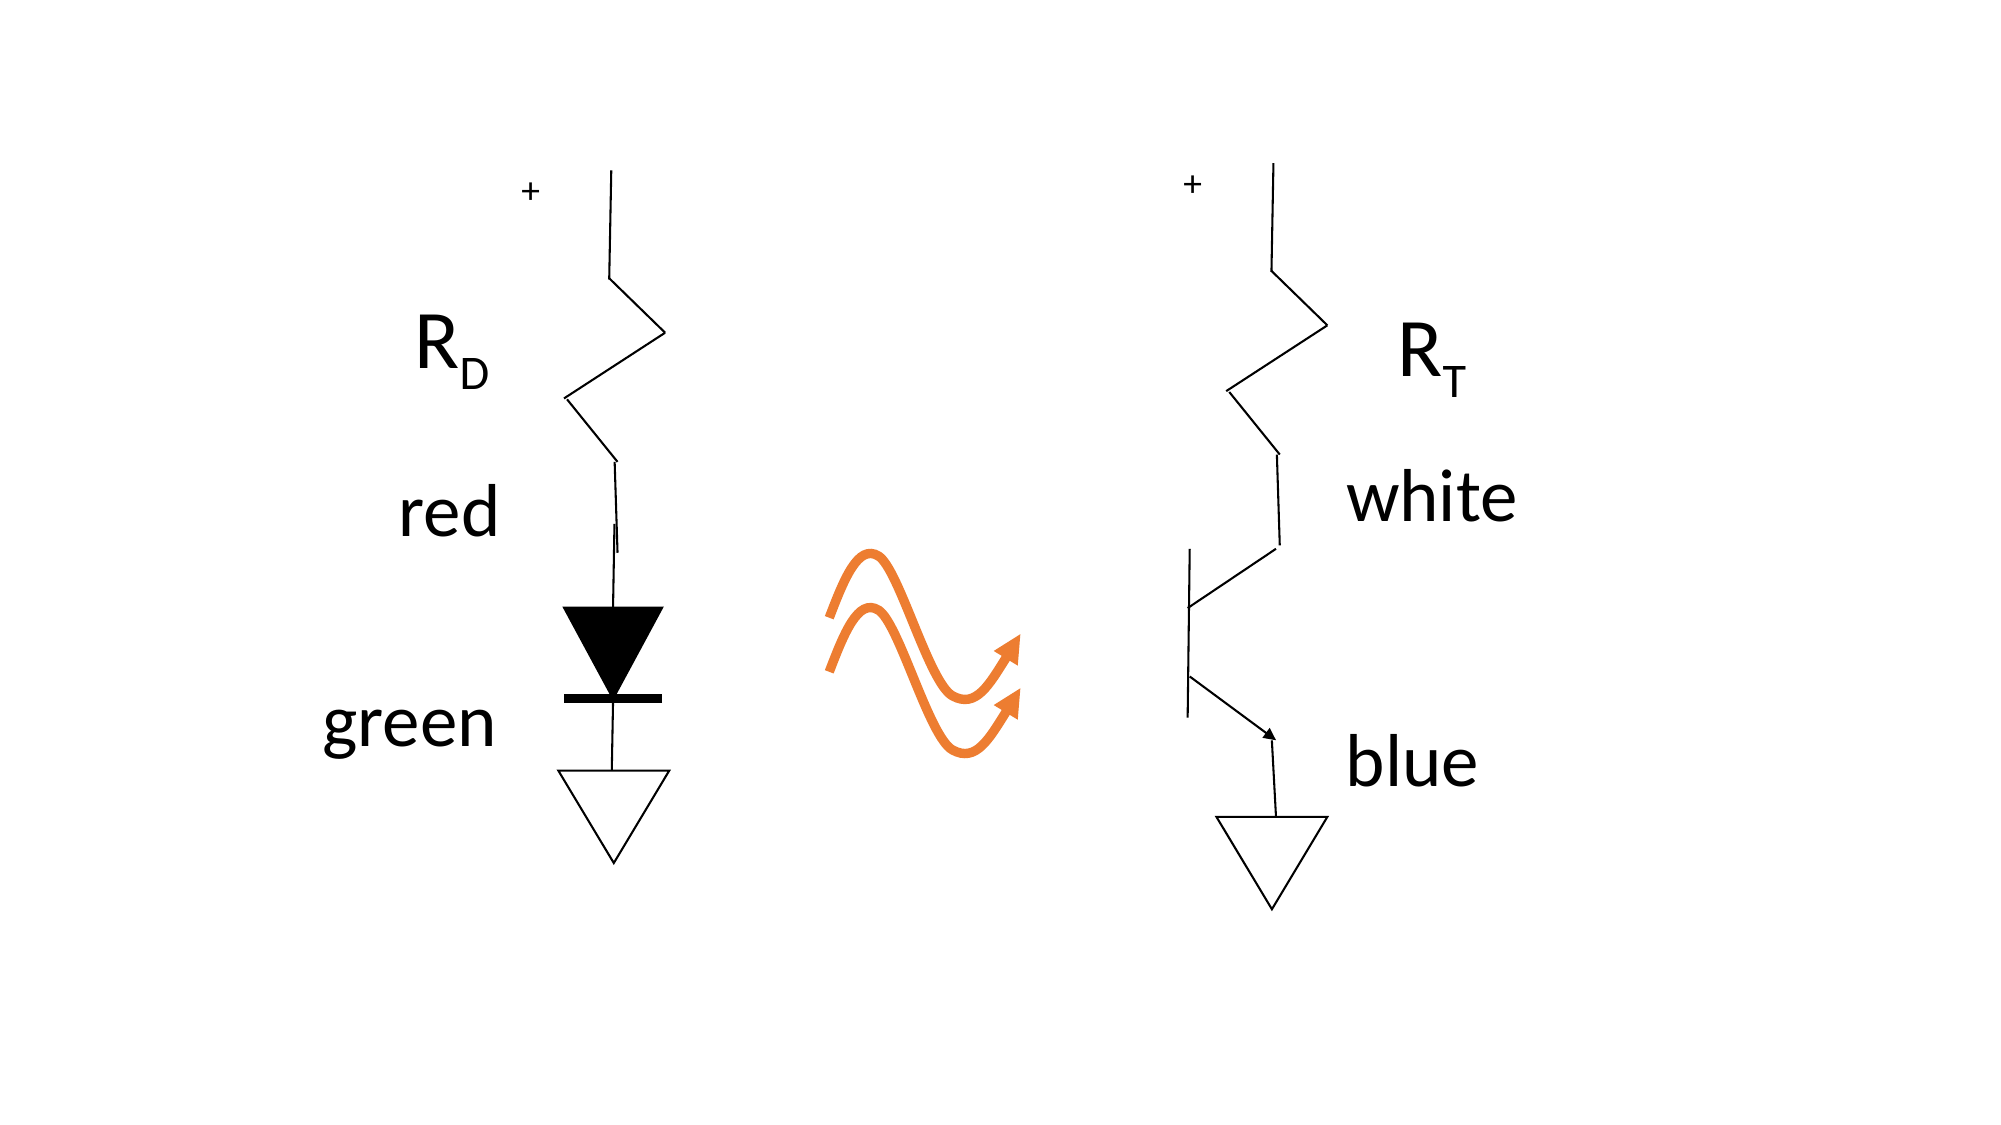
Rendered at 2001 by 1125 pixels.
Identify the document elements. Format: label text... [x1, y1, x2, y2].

text_box green [307, 664, 512, 770]
text_box [828, 552, 1021, 685]
text_box [828, 606, 1021, 754]
text_box [1214, 815, 1330, 912]
text_box [556, 769, 672, 866]
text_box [564, 170, 666, 553]
text_box + [506, 158, 555, 219]
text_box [1271, 740, 1276, 817]
text_box + [1168, 151, 1218, 212]
text_box white [1331, 439, 1533, 545]
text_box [1226, 163, 1328, 546]
text_box red [383, 454, 516, 559]
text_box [1187, 548, 1276, 741]
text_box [564, 553, 663, 783]
text_box blue [1330, 703, 1495, 809]
text_box RT [1382, 285, 1482, 414]
text_box RD [399, 278, 505, 407]
